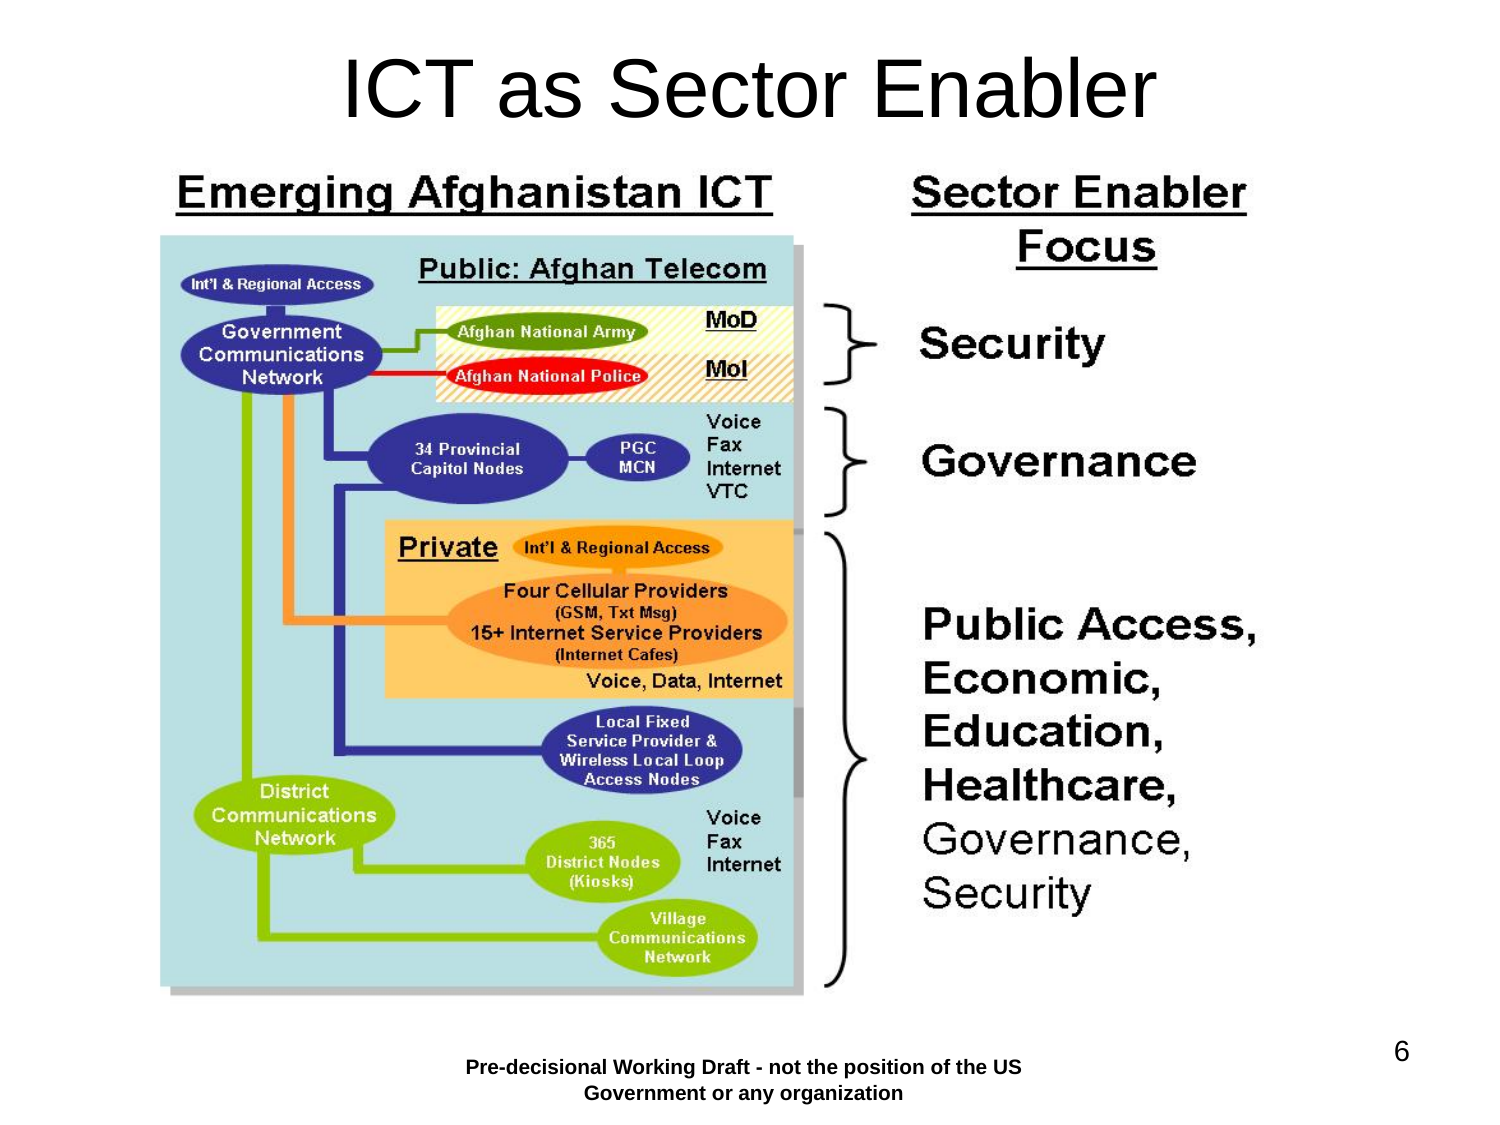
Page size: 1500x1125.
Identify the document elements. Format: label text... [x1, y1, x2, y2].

slide_number 6 [1074, 1024, 1426, 1103]
picture [99, 149, 1326, 1013]
title ICT as Sector Enabler [74, 24, 1426, 143]
